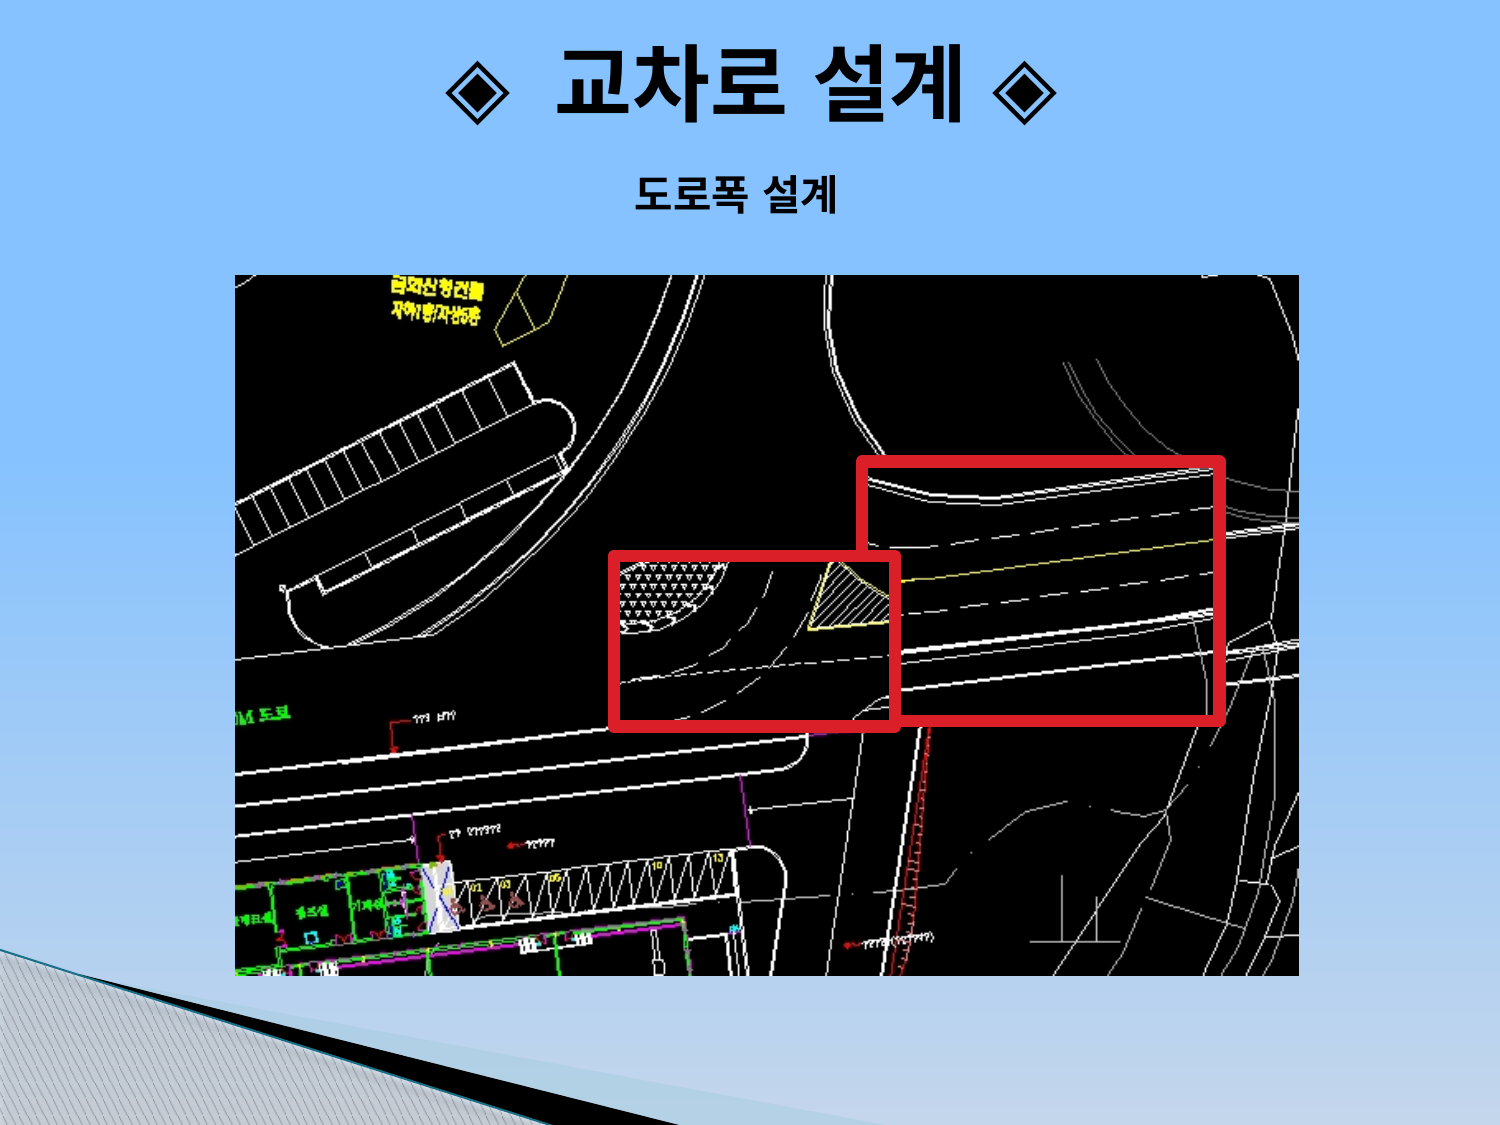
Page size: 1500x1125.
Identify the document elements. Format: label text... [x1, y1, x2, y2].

text_box 도로폭 설계 [620, 160, 904, 226]
picture [235, 275, 1300, 977]
title ◈ 교차로 설계 ◈ [76, 23, 1427, 141]
